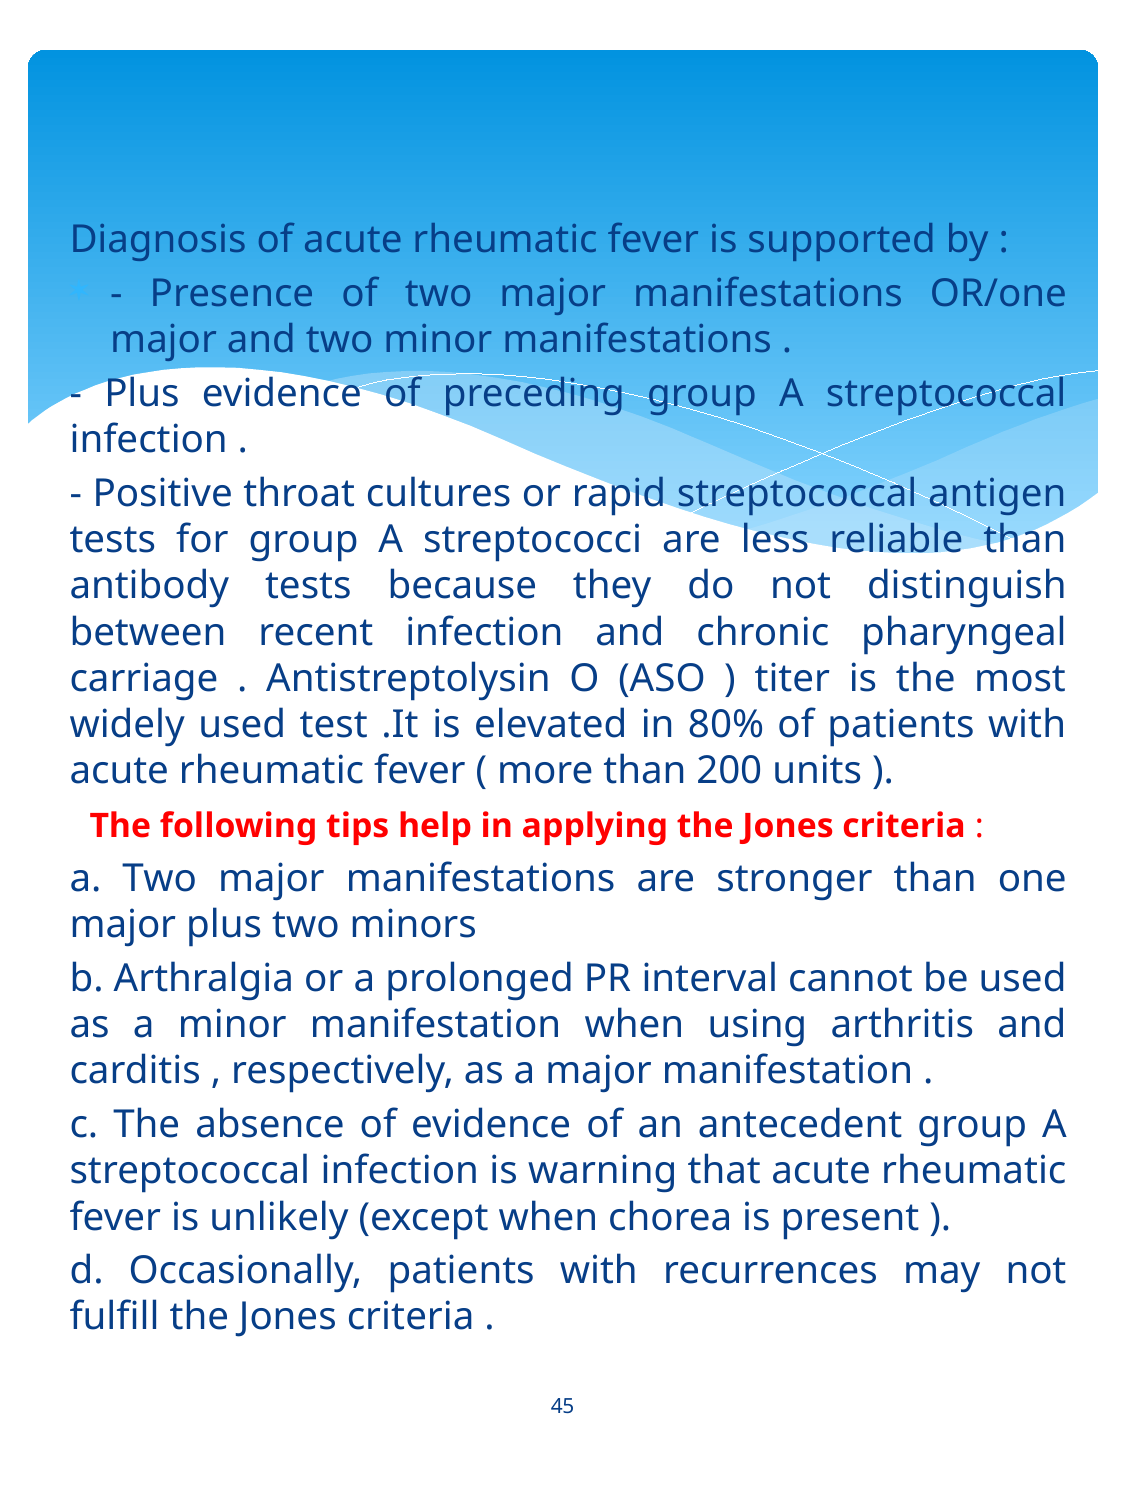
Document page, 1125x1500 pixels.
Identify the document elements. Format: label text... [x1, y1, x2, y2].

slide_number 45 [491, 1367, 634, 1447]
list Diagnosis of acute rheumatic fever is supported by : - Presence of two major manifestations OR/one major and two minor manifestations . - Plus evidence of preceding group A streptococcal infection . - Positive throat cultures or rapid streptococcal antigen tests for group A streptococci are less reliable than antibody tests because they do not distinguish between recent infection and chronic pharyngeal carriage . Antistreptolysin O (ASO ) titer is the most widely used test .It is elevated in 80% of patients with acute rheumatic fever ( more than 200 units ). The following tips help in applying the Jones criteria : a. Two major manifestations are stronger than one major plus two minors b. Arthralgia or a prolonged PR interval cannot be used as a minor manifestation when using arthritis and carditis , respectively, as a major manifestation . c. The absence of evidence of an antecedent group A streptococcal infection is warning that acute rheumatic fever is unlikely (except when chorea is present ). d. Occasionally, patients with recurrences may not fulfill the Jones criteria . [54, 206, 1083, 1400]
